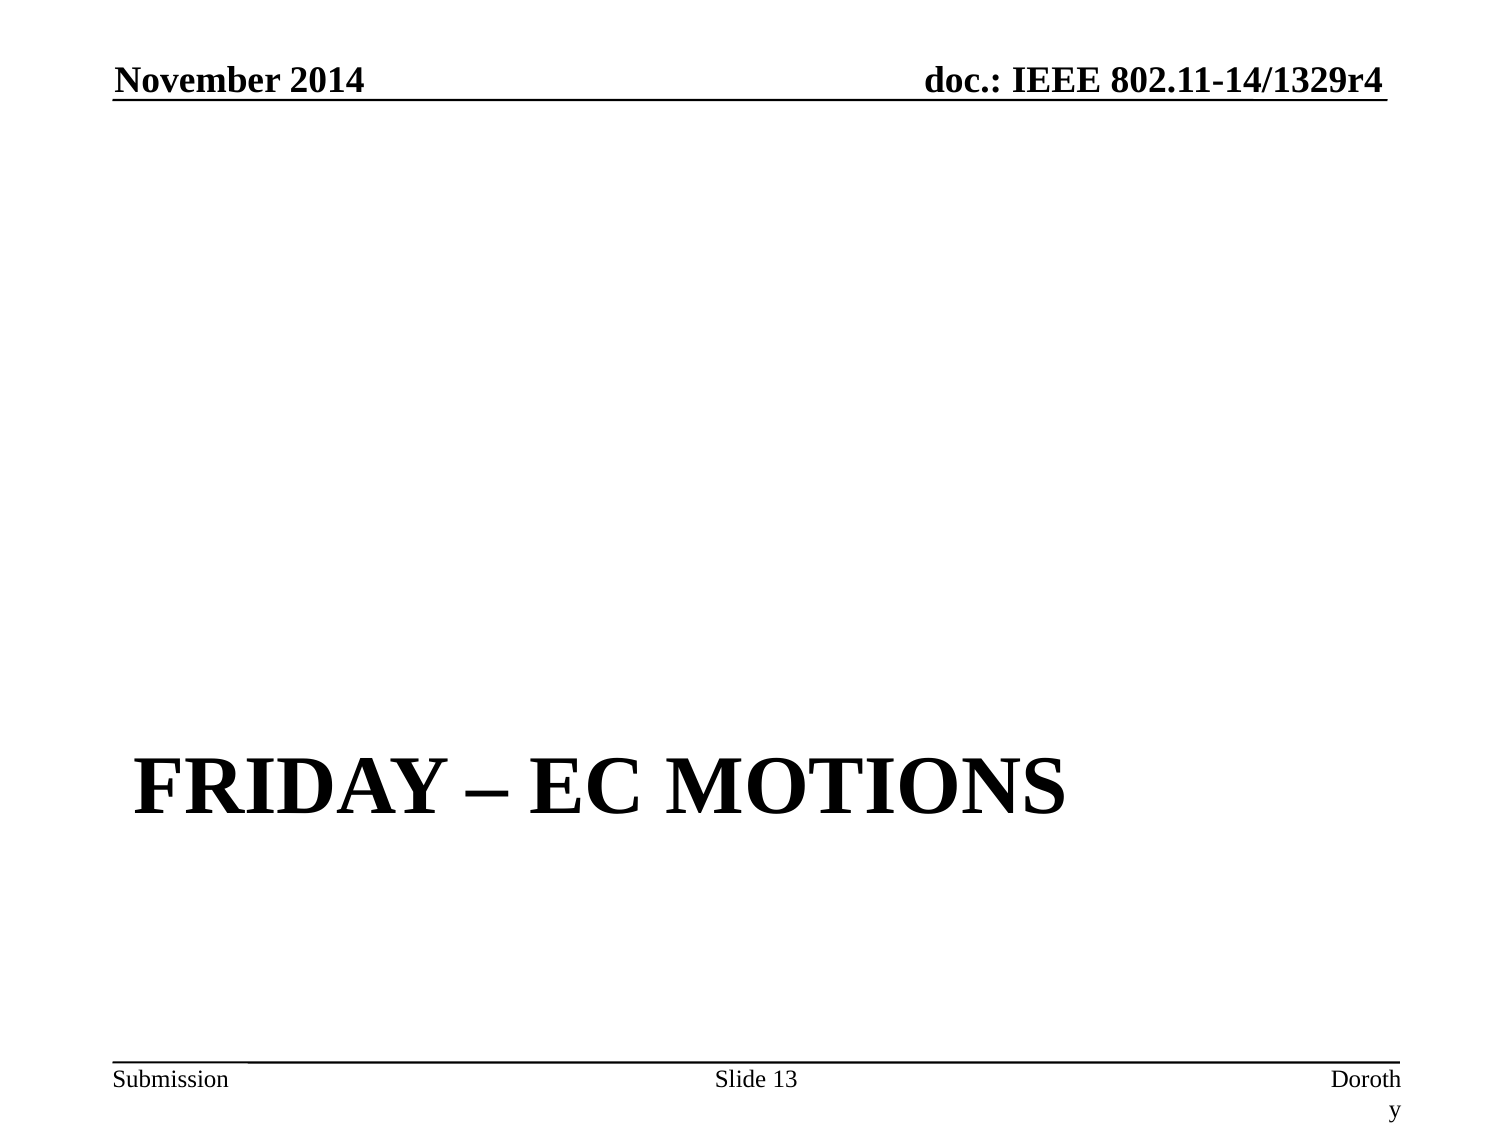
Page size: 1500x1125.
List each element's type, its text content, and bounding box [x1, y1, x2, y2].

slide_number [114, 54, 374, 101]
footer Dorothy Stanley, Aruba Networks [1324, 1061, 1402, 1093]
title Friday – EC Motions [118, 722, 1394, 947]
slide_number Slide 13 [712, 1061, 800, 1093]
